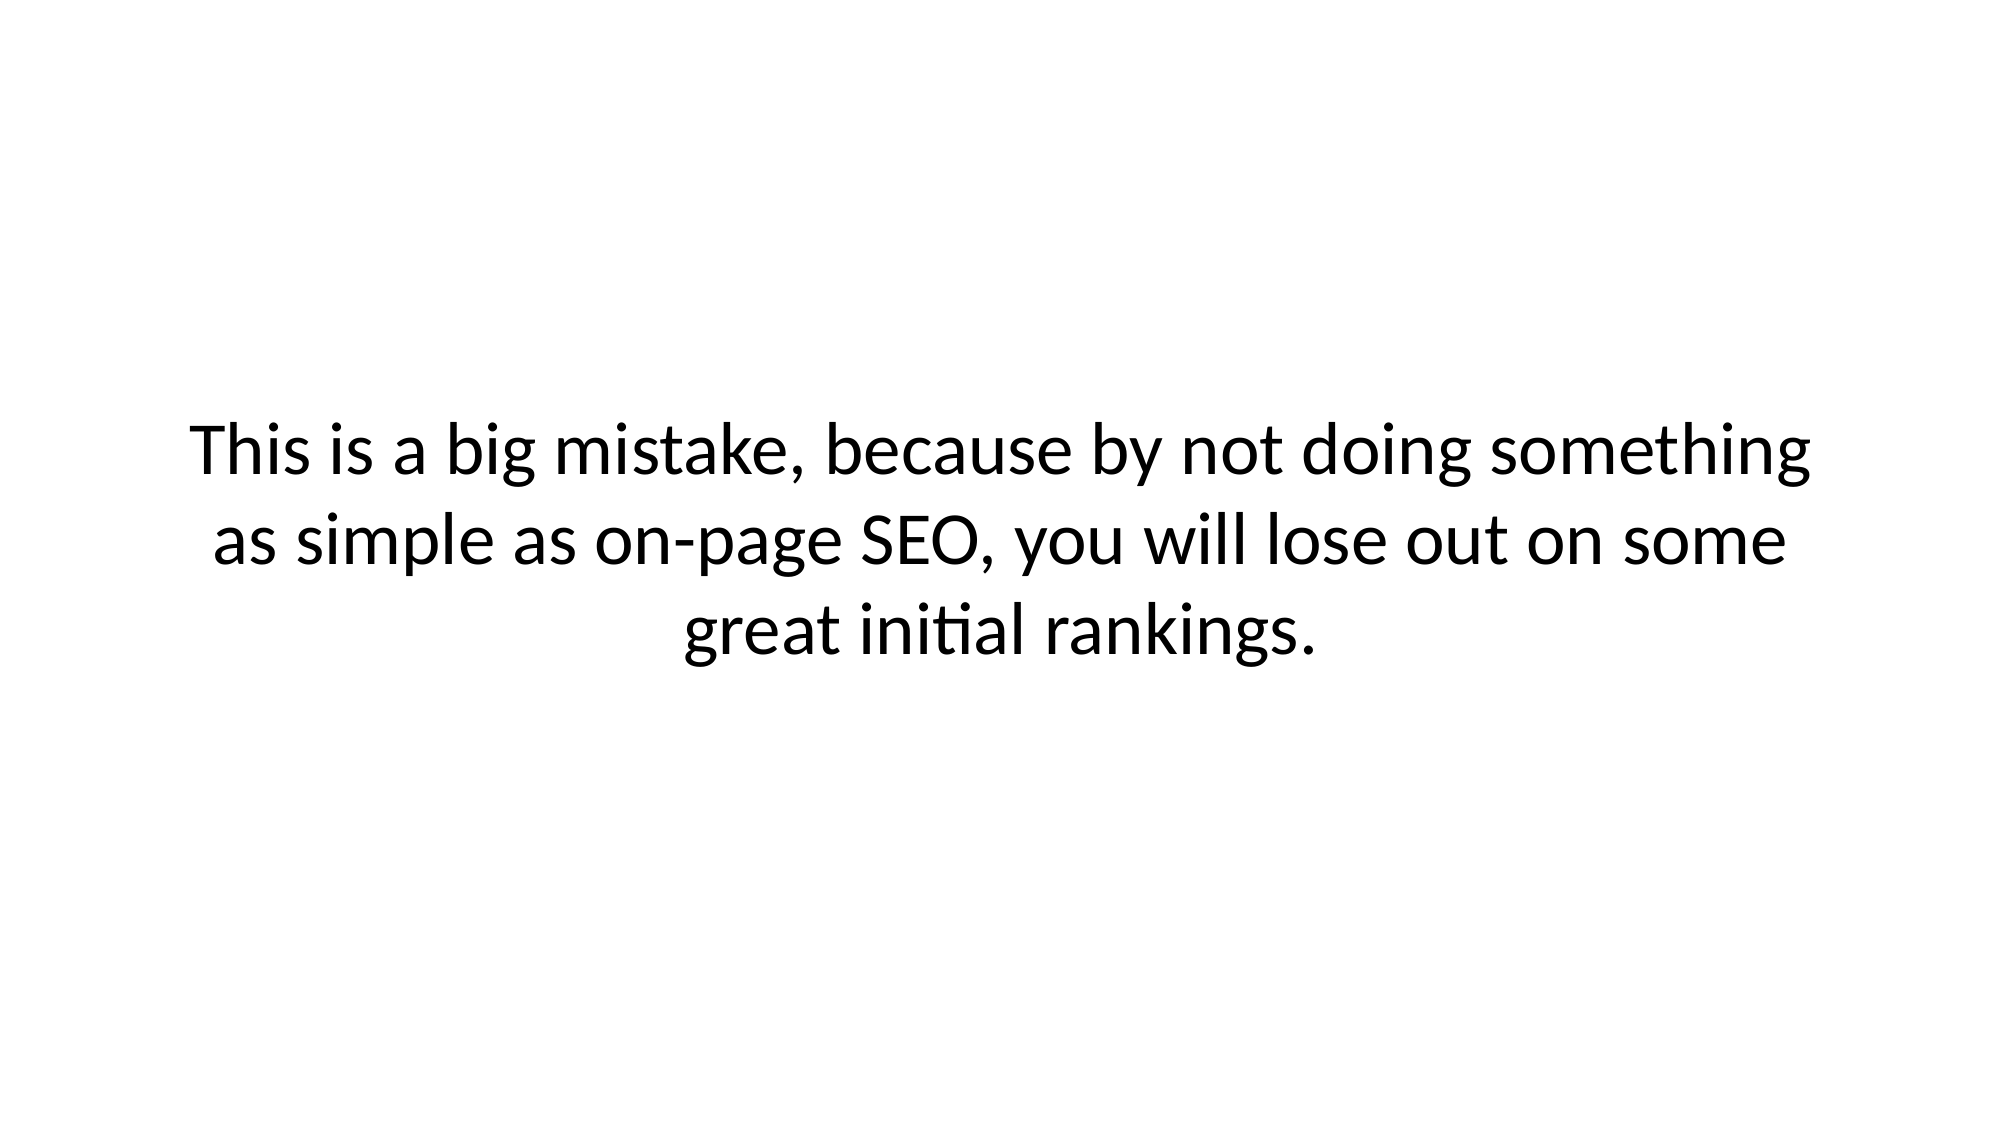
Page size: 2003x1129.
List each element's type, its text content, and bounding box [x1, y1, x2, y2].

title This is a big mistake, because by not doing something as simple as on-page SEO, you will lose out on some great initial rankings. [150, 287, 1853, 782]
